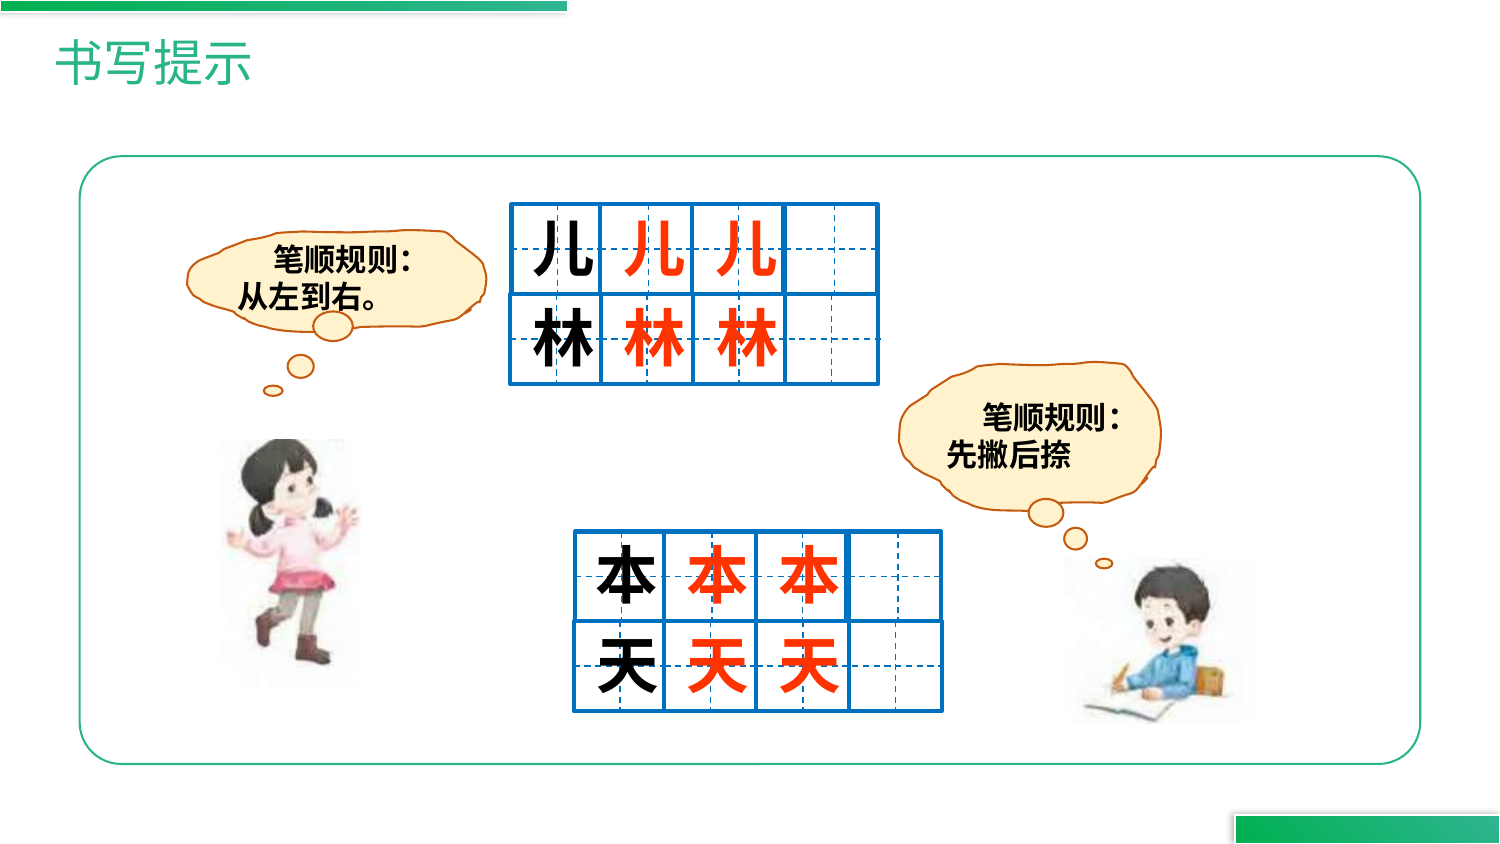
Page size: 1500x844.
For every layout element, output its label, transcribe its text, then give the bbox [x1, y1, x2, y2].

picture [220, 439, 361, 688]
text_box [898, 361, 1161, 569]
picture [1063, 558, 1256, 724]
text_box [573, 528, 945, 712]
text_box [186, 230, 487, 396]
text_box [510, 201, 882, 384]
list 书写提示 [41, 32, 382, 94]
